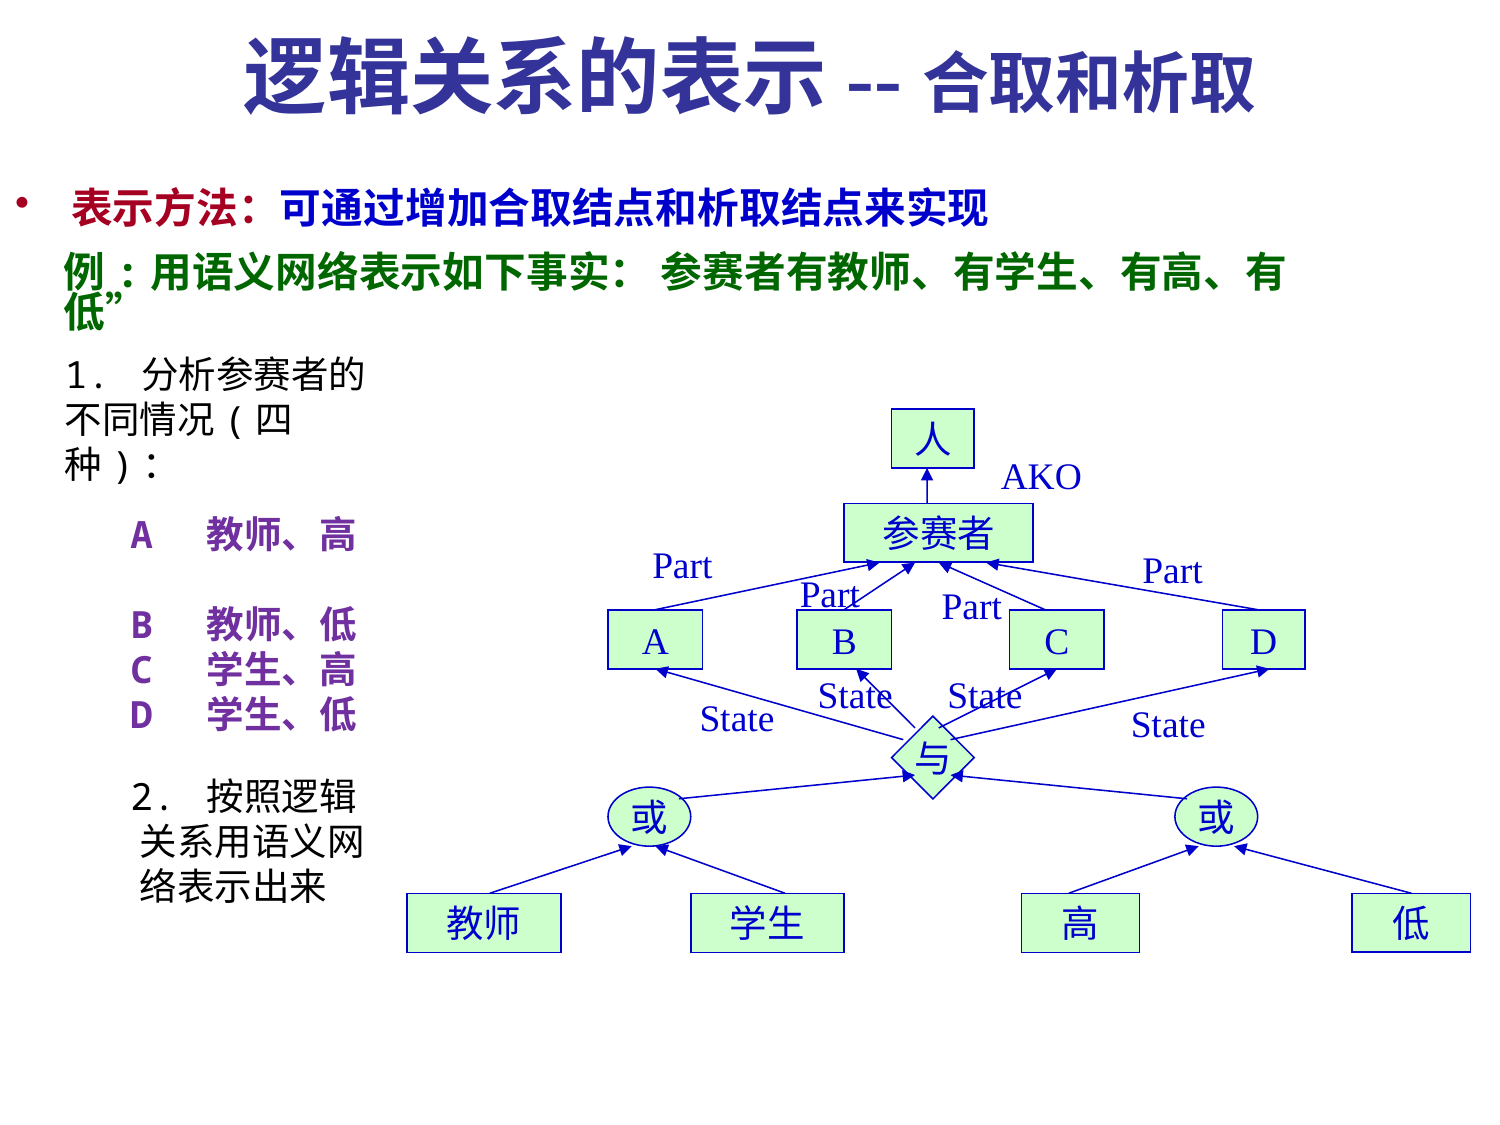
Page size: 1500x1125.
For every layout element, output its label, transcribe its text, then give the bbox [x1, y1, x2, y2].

text_box Part [785, 562, 895, 623]
text_box AKO [986, 444, 1117, 504]
text_box [655, 666, 737, 692]
text_box [1234, 843, 1412, 894]
text_box 高 [1021, 893, 1140, 953]
text_box [678, 770, 916, 799]
text_box D [1222, 609, 1306, 669]
text_box 例:用语义网络表示如下事实： 参赛者有教师、有学生、有高、有低” [49, 247, 1380, 343]
text_box B [797, 623, 892, 669]
text_box Part [926, 574, 1046, 634]
text_box 参赛者 [844, 503, 1034, 563]
text_box 1. 分析参赛者的不同情况(四种)： A 教师、高 B 教师、低 C 学生、高 D 学生、低 2. 按照逻辑关系用语义网络表示出来 [50, 343, 408, 916]
text_box [655, 844, 786, 894]
text_box [950, 770, 1187, 799]
text_box State [938, 668, 1057, 718]
text_box [920, 468, 934, 504]
title 逻辑关系的表示--合取和析取 [75, 0, 1425, 149]
text_box [895, 562, 916, 577]
text_box 低 [1352, 893, 1471, 953]
text_box State [808, 668, 927, 718]
text_box 学生 [690, 893, 845, 953]
text_box 教师 [407, 893, 561, 953]
text_box [1164, 665, 1270, 692]
text_box 与 [891, 716, 975, 799]
text_box [938, 561, 965, 574]
text_box [1068, 844, 1199, 894]
text_box State [1116, 692, 1246, 753]
text_box A [608, 609, 703, 669]
list 表示方法：可通过增加合取结点和析取结点来实现 [0, 184, 1459, 1125]
text_box [489, 844, 632, 894]
text_box Part [643, 538, 762, 588]
text_box Part [1127, 538, 1235, 599]
text_box 人 [891, 408, 975, 469]
text_box [986, 558, 1127, 588]
text_box State [690, 692, 809, 741]
text_box 或 [1174, 787, 1258, 847]
text_box 或 [607, 787, 691, 847]
text_box C [1009, 609, 1105, 669]
